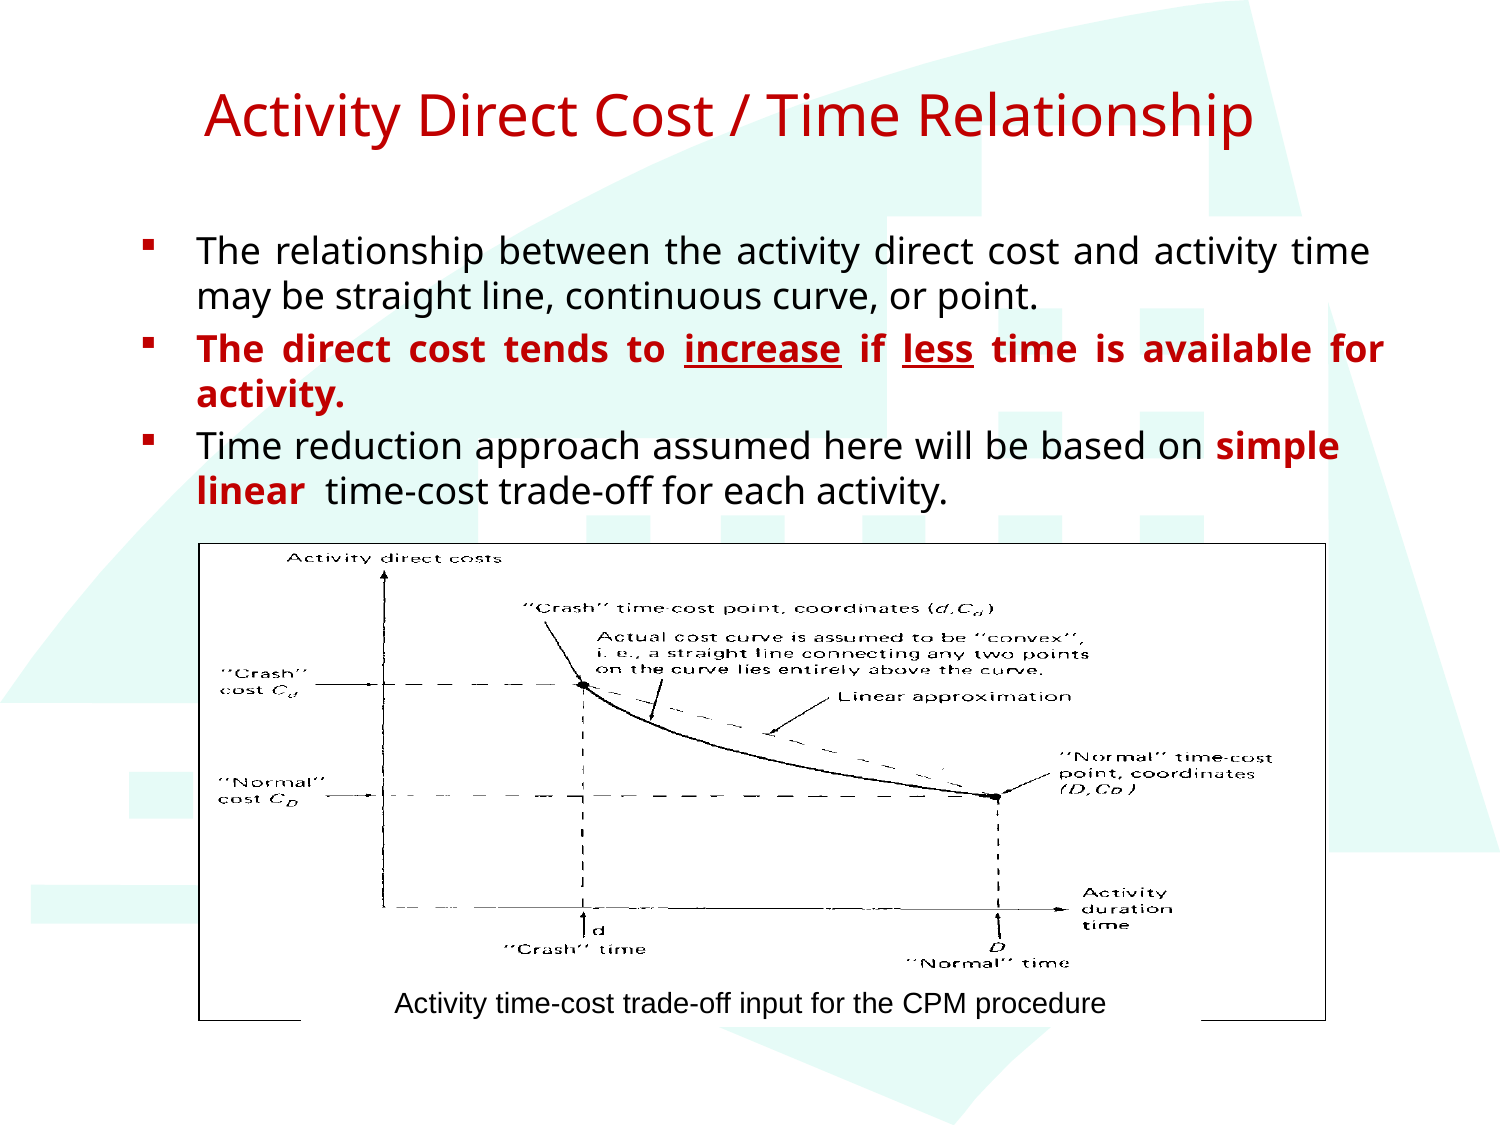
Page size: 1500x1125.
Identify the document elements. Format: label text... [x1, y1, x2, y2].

text_box Activity Direct Cost / Time Relationship [204, 78, 1465, 163]
list The relationship between the activity direct cost and activity time may be straight line, continuous curve, or point. The direct cost tends to increase if less time is available for activity. Time reduction approach assumed here will be based on simple linear time-cost trade-off for each activity. [125, 219, 1400, 527]
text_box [199, 544, 1326, 1021]
